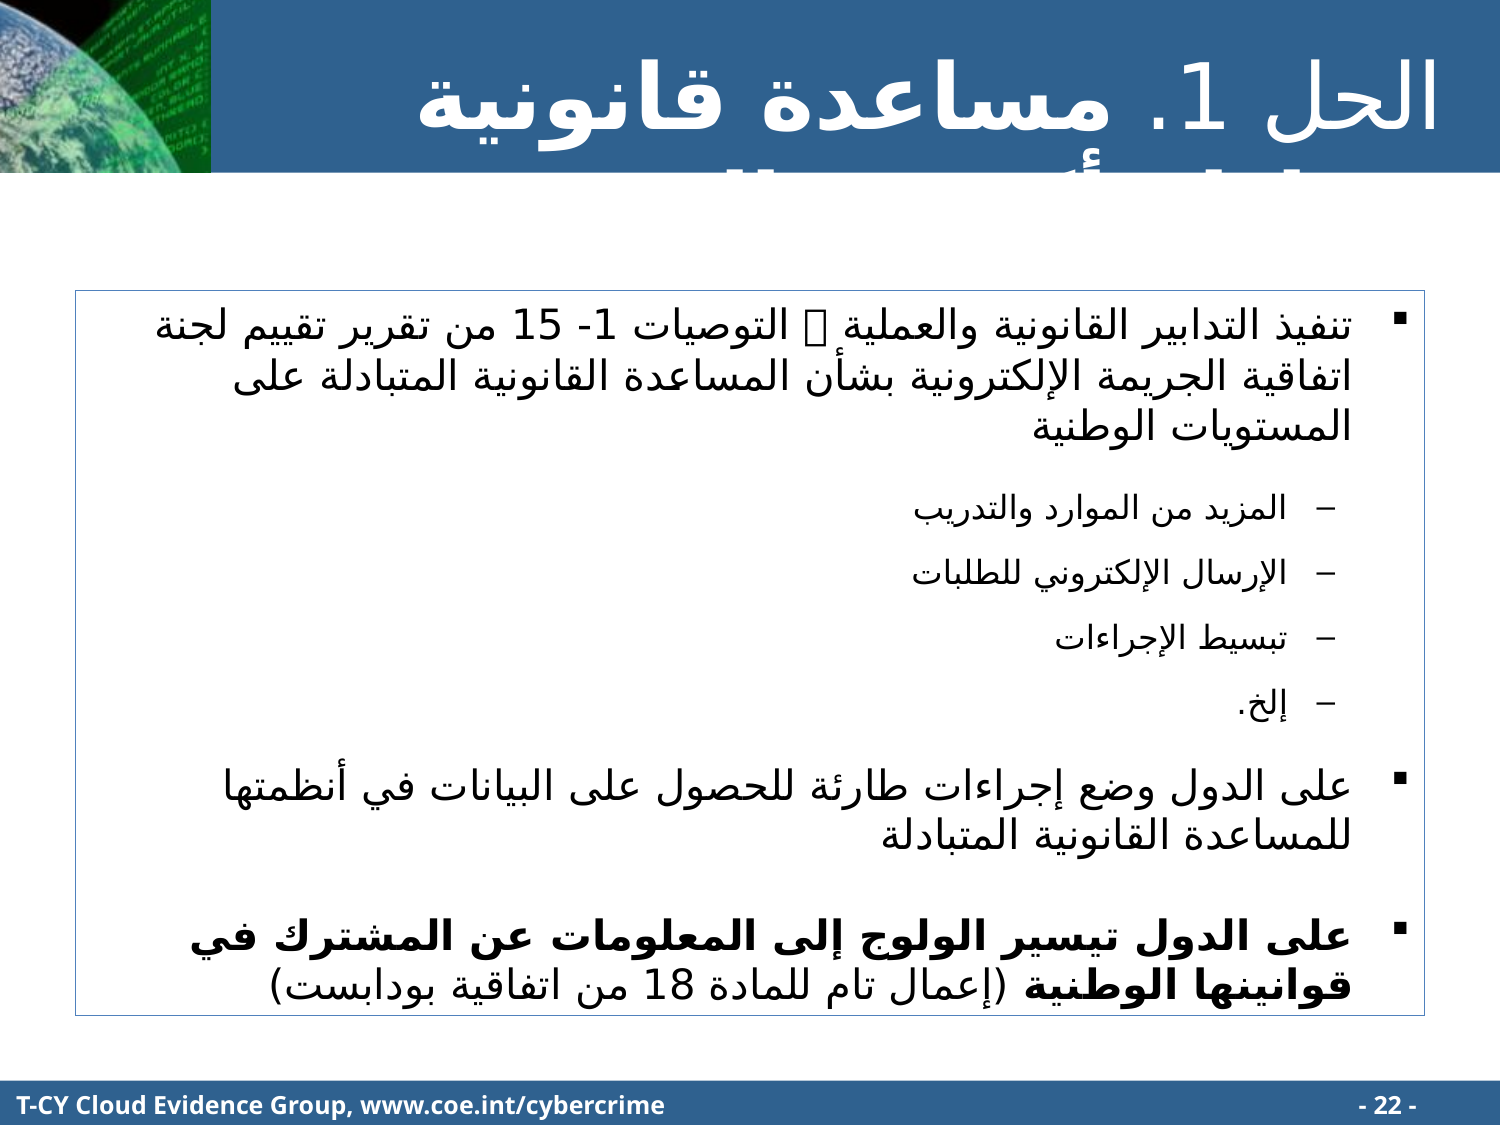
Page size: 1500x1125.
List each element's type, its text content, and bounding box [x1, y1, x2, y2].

picture [0, 0, 212, 173]
text_box [0, 1079, 1500, 1125]
list تنفيذ التدابير القانونية والعملية  التوصيات 1- 15 من تقرير تقييم لجنة اتفاقية الجريمة الإلكترونية بشأن المساعدة القانونية المتبادلة على المستويات الوطنية المزيد من الموارد والتدريب الإرسال الإلكتروني للطلبات تبسيط الإجراءات إلخ. على الدول وضع إجراءات طارئة للحصول على البيانات في أنظمتها للمساعدة القانونية المتبادلة على الدول تيسير الولوج إلى المعلومات عن المشترك في قوانينها الوطنية (إعمال تام للمادة 18 من اتفاقية بودابست) [75, 290, 1425, 1016]
text_box [214, 0, 1500, 175]
text_box الحل 1. مساعدة قانونية متبادلة أكثر فعالية [206, 30, 1459, 311]
text_box T-CY Cloud Evidence Group, www.coe.int/cybercrime - 22 - [1, 1082, 1500, 1125]
